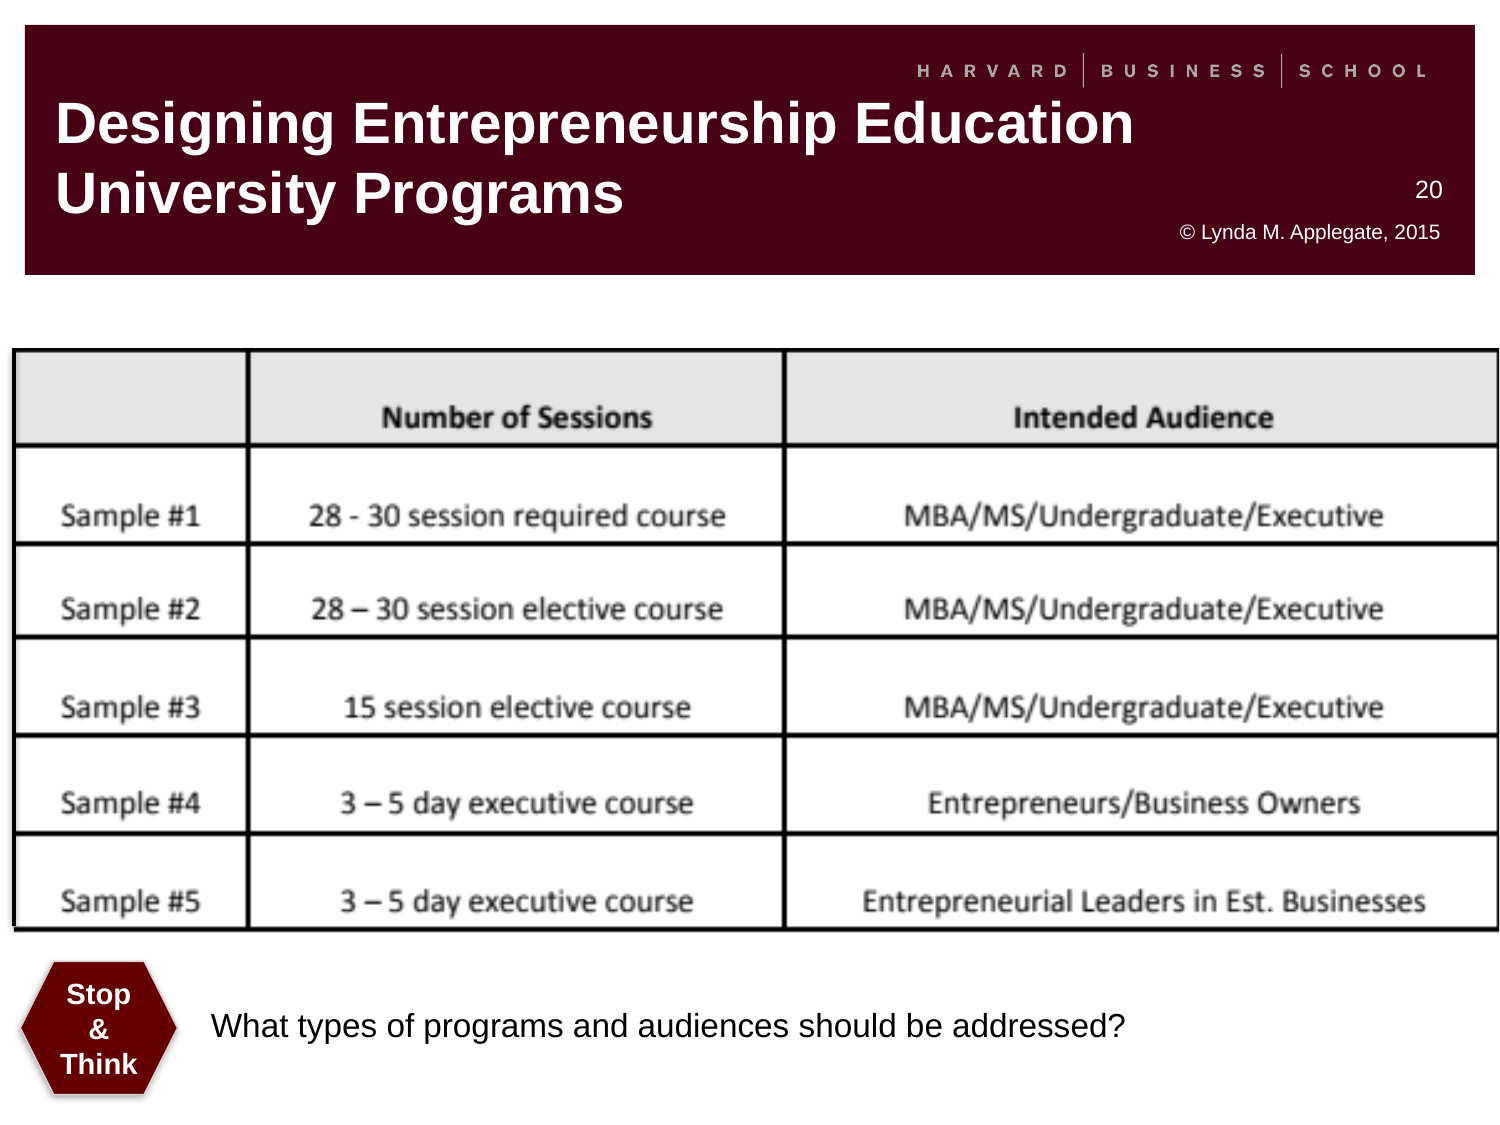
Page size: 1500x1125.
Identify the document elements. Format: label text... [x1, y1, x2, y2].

text_box What types of programs and audiences should be addressed? [196, 996, 1500, 1052]
slide_number 20 [1108, 158, 1459, 219]
text_box Stop & Think [19, 988, 179, 1096]
picture [1391, 53, 1425, 88]
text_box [13, 348, 1500, 979]
title Designing Entrepreneurship Education University Programs [40, 44, 1391, 233]
